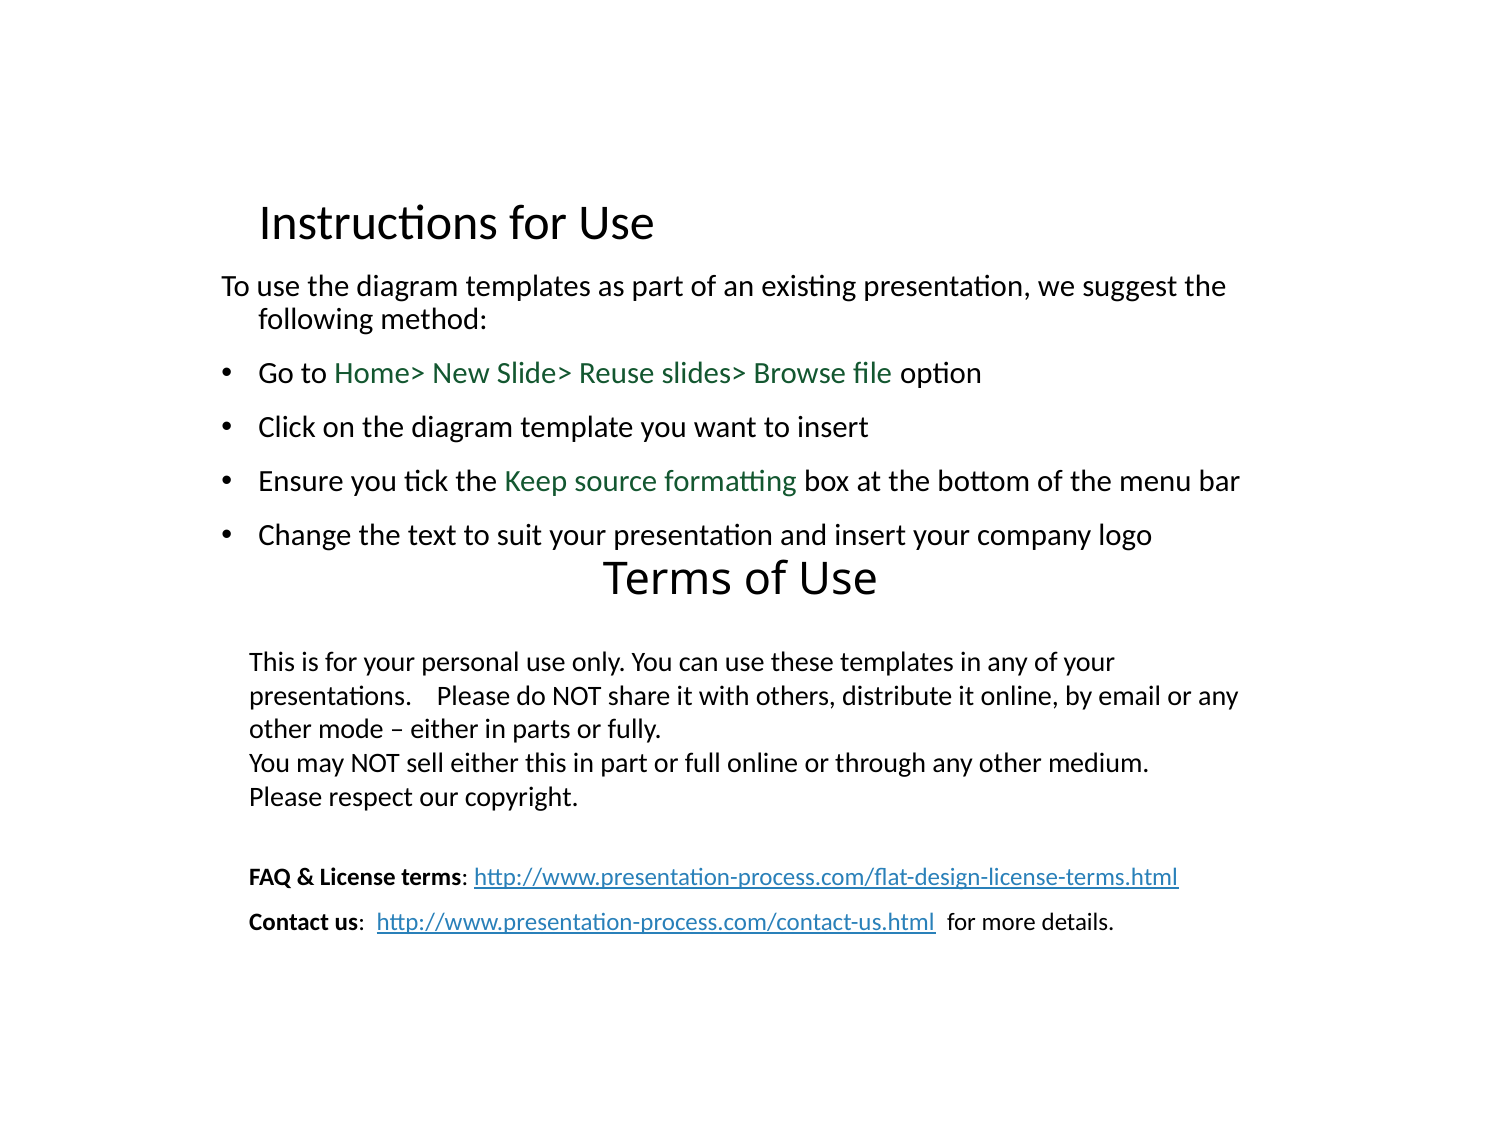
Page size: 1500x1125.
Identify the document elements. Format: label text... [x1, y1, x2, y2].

text_box This is for your personal use only. You can use these templates in any of your presentations. Please do NOT share it with others, distribute it online, by email or any other mode – either in parts or fully. You may NOT sell either this in part or full online or through any other medium. Please respect our copyright. FAQ & License terms: http://www.presentation-process.com/flat-design-license-terms.html Contact us: http://www.presentation-process.com/contact-us.html for more details. [234, 636, 1275, 943]
text_box Terms of Use [234, 543, 1247, 610]
list To use the diagram templates as part of an existing presentation, we suggest the following method: Go to Home> New Slide> Reuse slides> Browse file option Click on the diagram template you want to insert Ensure you tick the Keep source formatting box at the bottom of the menu bar Change the text to suit your presentation and insert your company logo [206, 262, 1276, 563]
title Instructions for Use [243, 174, 1257, 262]
